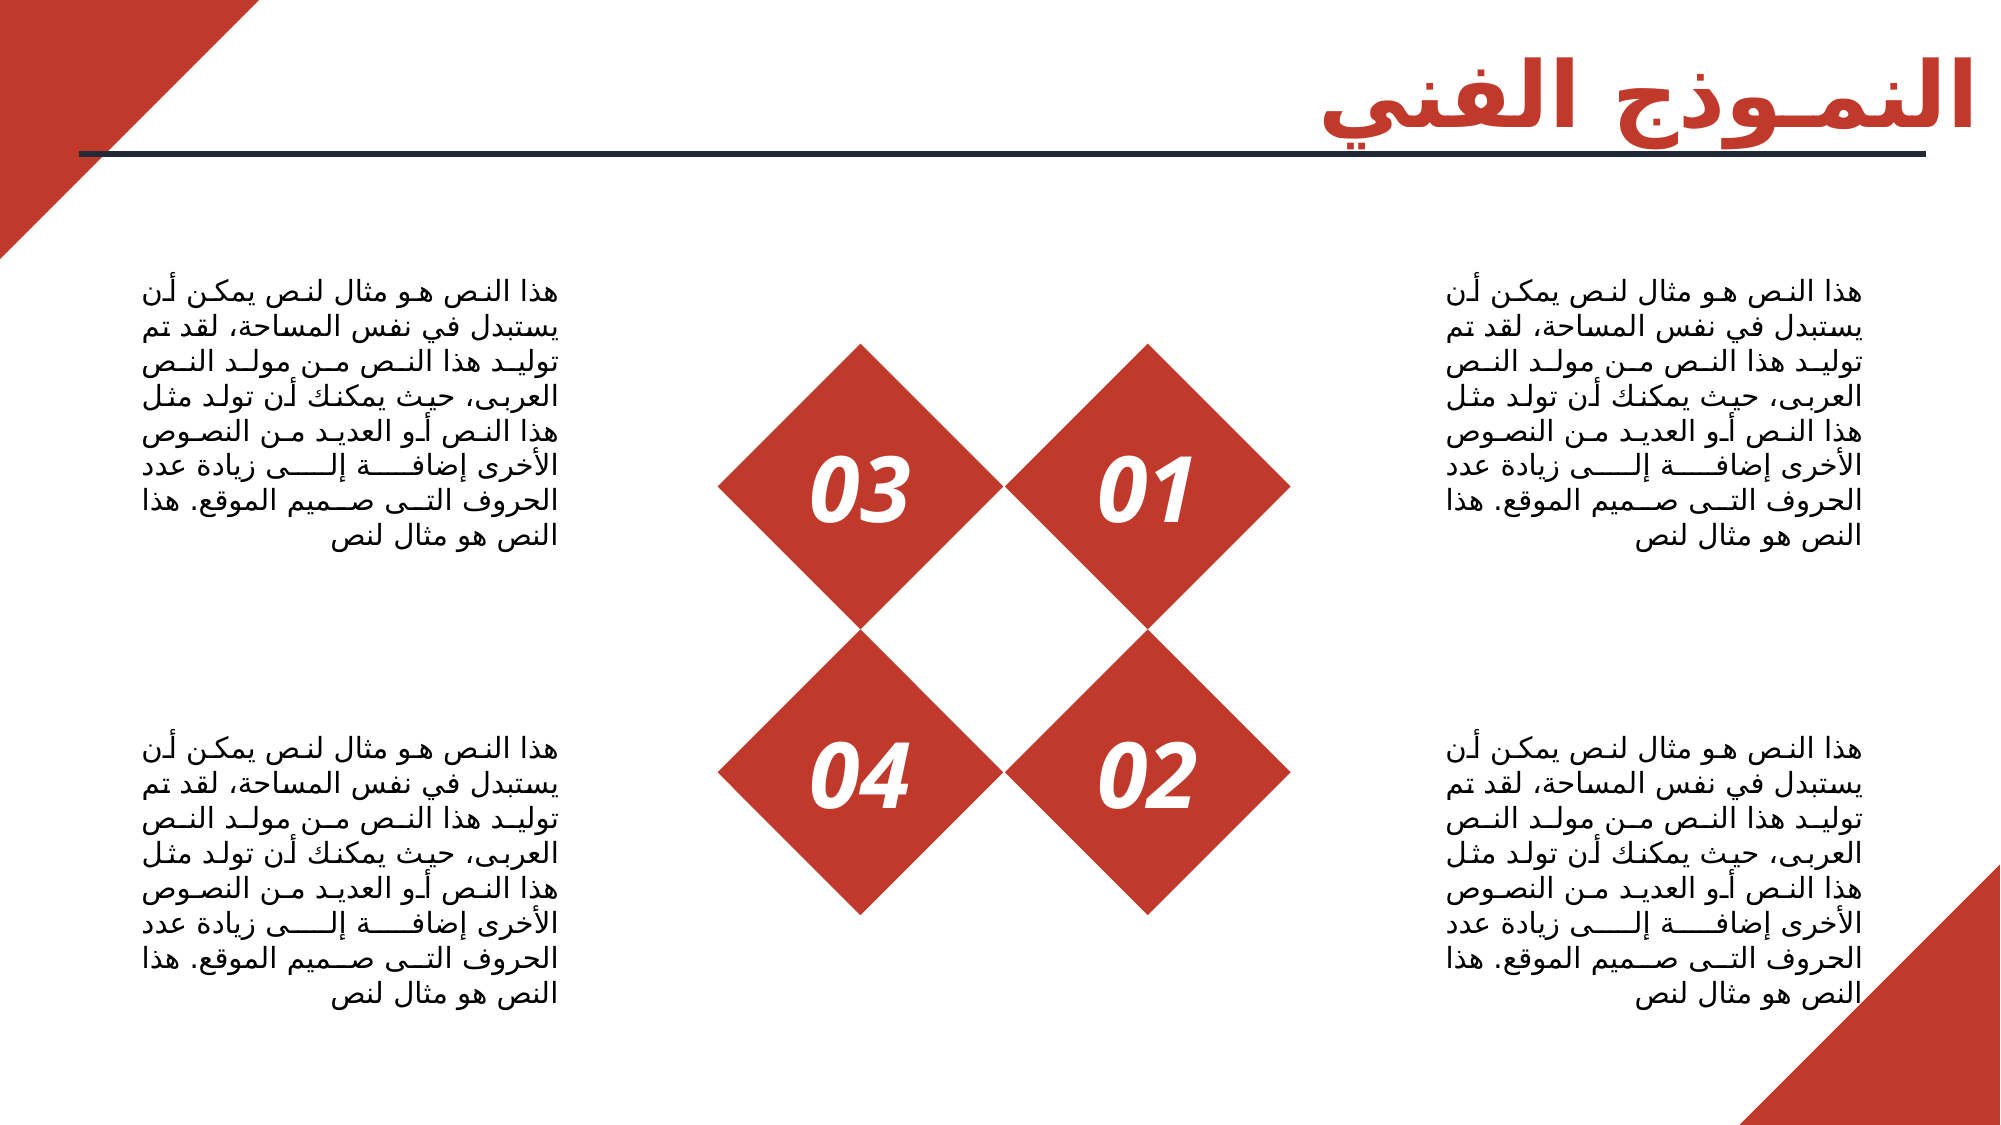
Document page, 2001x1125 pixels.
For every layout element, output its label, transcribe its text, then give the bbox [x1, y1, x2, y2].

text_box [1004, 343, 1291, 629]
text_box هذا النص هو مثال لنص يمكن أن يستبدل في نفس المساحة، لقد تم توليد هذا النص من مولد النص العربى، حيث يمكنك أن تولد مثل هذا النص أو العديد من النصوص الأخرى إضافة إلى زيادة عدد الحروف التى صميم الموقع. هذا النص هو مثال لنص [1430, 264, 1879, 560]
text_box هذا النص هو مثال لنص يمكن أن يستبدل في نفس المساحة، لقد تم توليد هذا النص من مولد النص العربى، حيث يمكنك أن تولد مثل هذا النص أو العديد من النصوص الأخرى إضافة إلى زيادة عدد الحروف التى صميم الموقع. هذا النص هو مثال لنص [126, 264, 575, 560]
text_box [717, 343, 1004, 630]
text_box [1737, 862, 2000, 1125]
text_box هذا النص هو مثال لنص يمكن أن يستبدل في نفس المساحة، لقد تم توليد هذا النص من مولد النص العربى، حيث يمكنك أن تولد مثل هذا النص أو العديد من النصوص الأخرى إضافة إلى زيادة عدد الحروف التى صميم الموقع. هذا النص هو مثال لنص [126, 721, 575, 1017]
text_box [1004, 629, 1291, 916]
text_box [717, 630, 1004, 916]
text_box هذا النص هو مثال لنص يمكن أن يستبدل في نفس المساحة، لقد تم توليد هذا النص من مولد النص العربى، حيث يمكنك أن تولد مثل هذا النص أو العديد من النصوص الأخرى إضافة إلى زيادة عدد الحروف التى صميم الموقع. هذا النص هو مثال لنص [1430, 721, 1879, 1017]
text_box النمـوذج الفني [1303, 28, 1995, 154]
text_box [0, 0, 261, 261]
